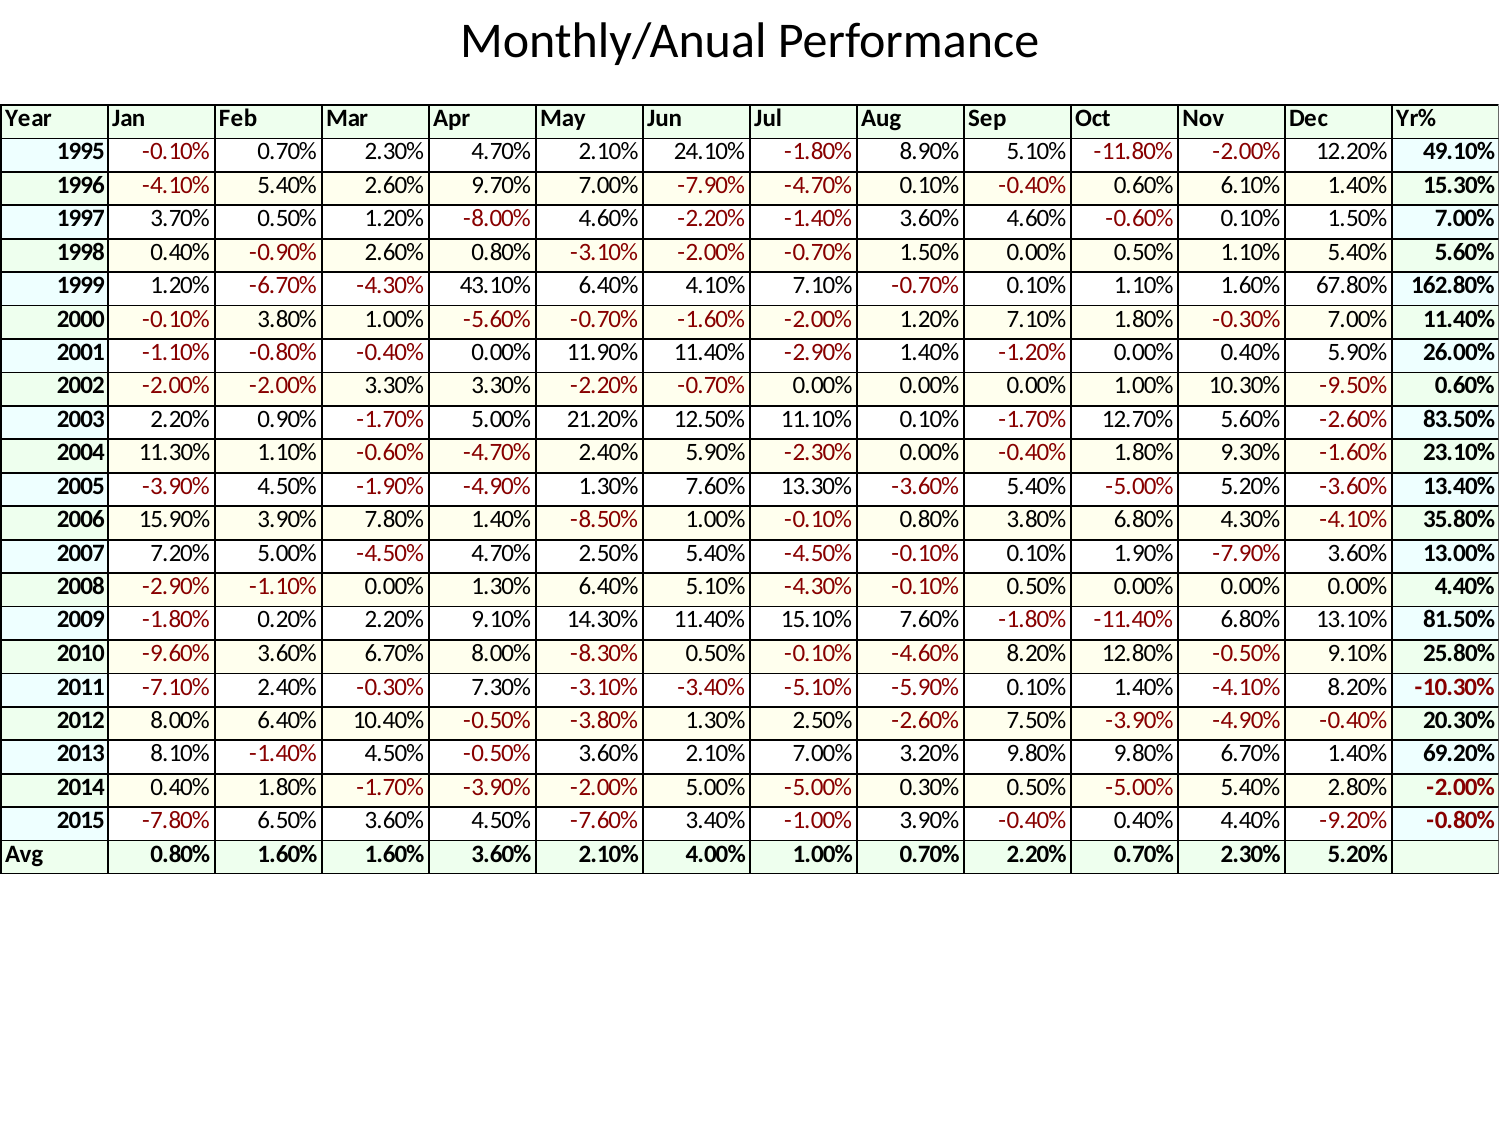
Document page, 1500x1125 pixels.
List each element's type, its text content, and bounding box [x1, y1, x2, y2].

text_box Monthly/Anual Performance [0, 0, 1500, 76]
picture [0, 103, 1500, 876]
